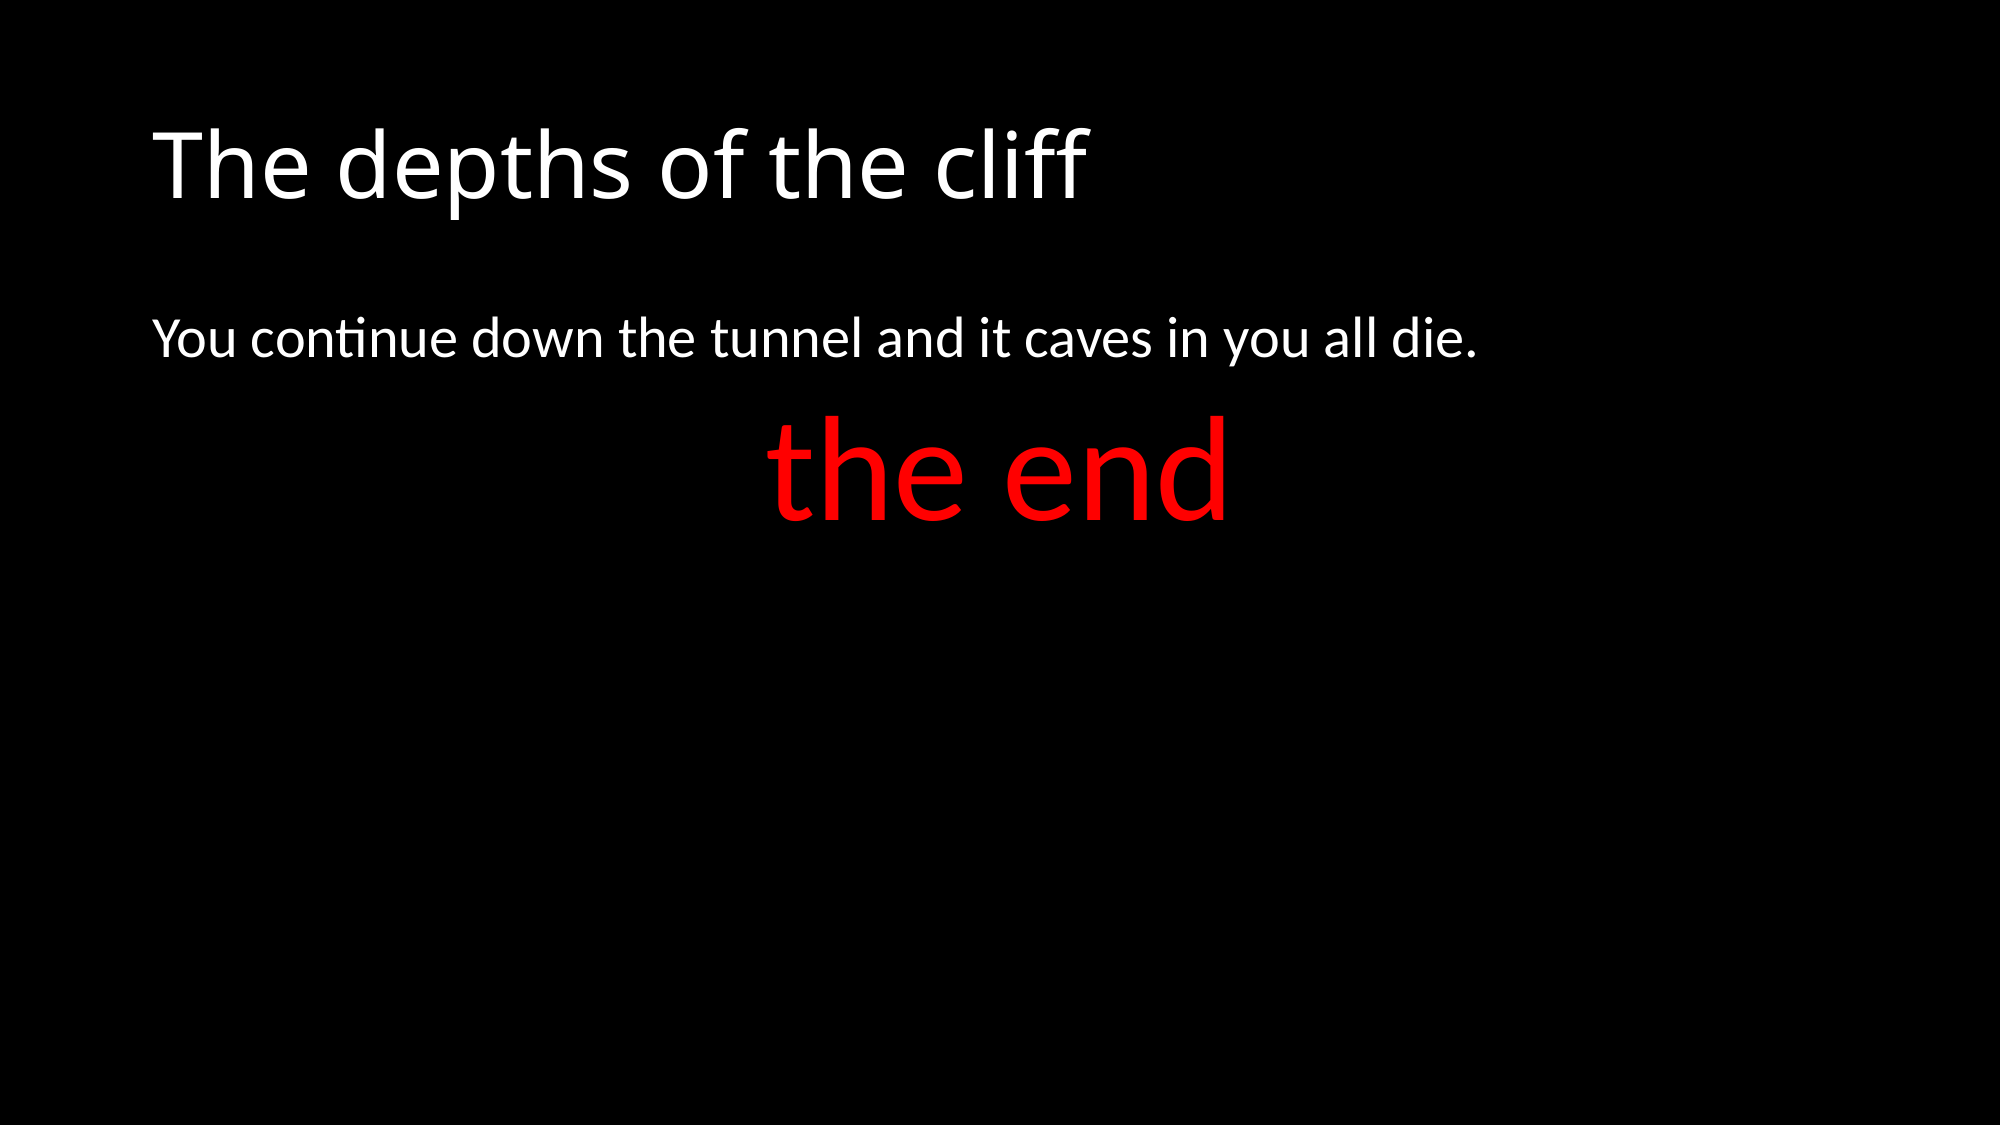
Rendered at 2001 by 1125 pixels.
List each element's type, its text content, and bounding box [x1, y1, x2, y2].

list You continue down the tunnel and it caves in you all die. the end [137, 299, 1863, 1014]
title The depths of the cliff [137, 59, 1863, 278]
